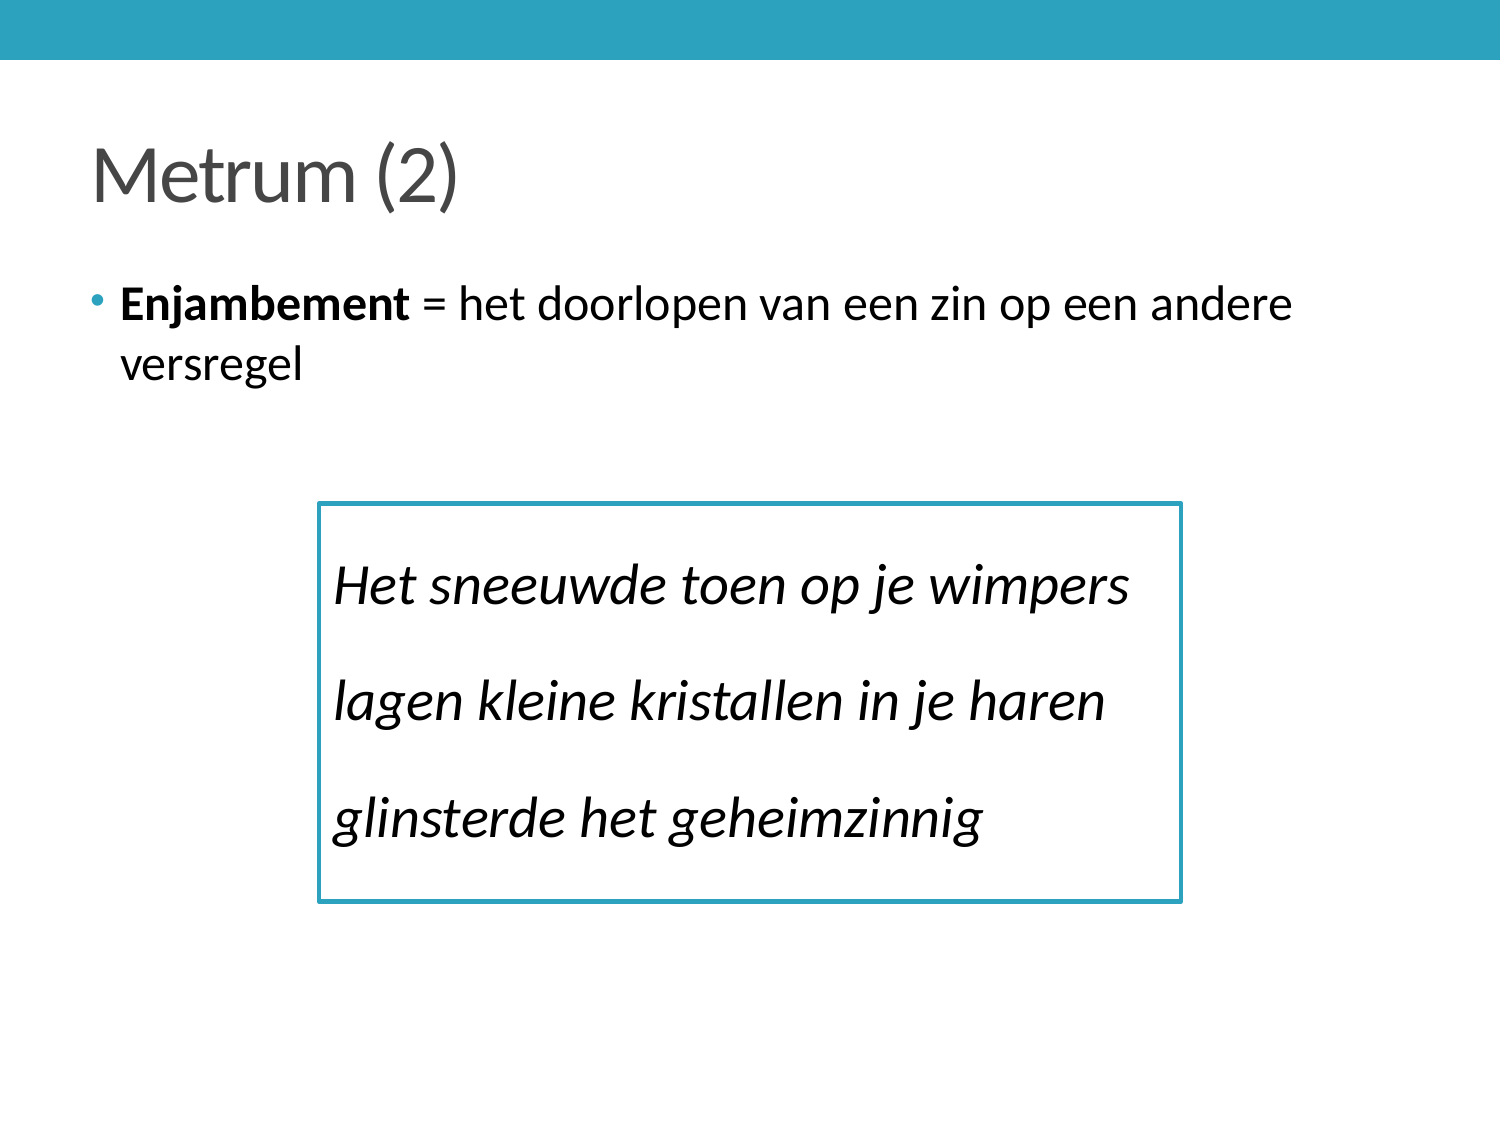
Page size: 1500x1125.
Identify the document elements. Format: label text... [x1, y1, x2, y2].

text_box Het sneeuwde toen op je wimpers lagen kleine kristallen in je haren glinsterde het geheimzinnig [317, 501, 1183, 904]
title Metrum (2) [75, 87, 1425, 250]
list Enjambement = het doorlopen van een zin op een andere versregel [75, 262, 1425, 1063]
